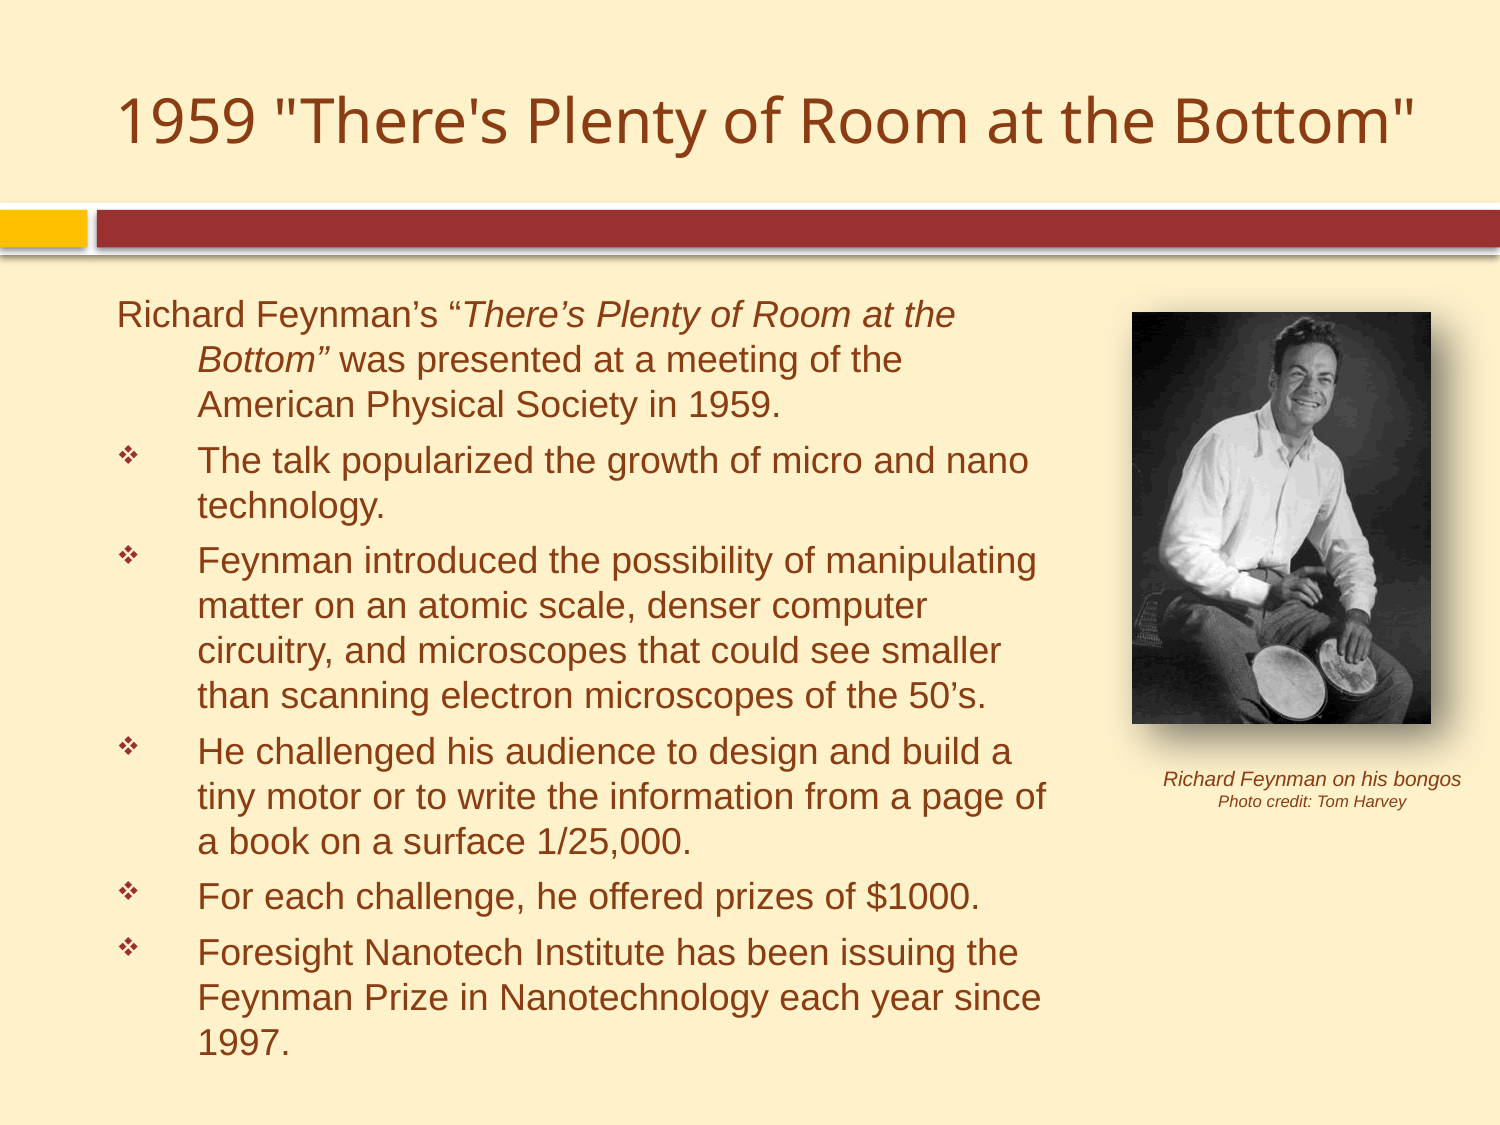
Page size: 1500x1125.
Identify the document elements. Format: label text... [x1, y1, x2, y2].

title 1959 "There's Plenty of Room at the Bottom" [100, 37, 1438, 200]
list Richard Feynman’s “There’s Plenty of Room at the Bottom” was presented at a meeting of the American Physical Society in 1959. The talk popularized the growth of micro and nano technology. Feynman introduced the possibility of manipulating matter on an atomic scale, denser computer circuitry, and microscopes that could see smaller than scanning electron microscopes of the 50’s. He challenged his audience to design and build a tiny motor or to write the information from a page of a book on a surface 1/25,000. For each challenge, he offered prizes of $1000. Foresight Nanotech Institute has been issuing the Feynman Prize in Nanotechnology each year since 1997. [101, 282, 1066, 1079]
text_box Richard Feynman on his bongos Photo credit: Tom Harvey [1124, 758, 1500, 818]
picture [1127, 304, 1437, 729]
